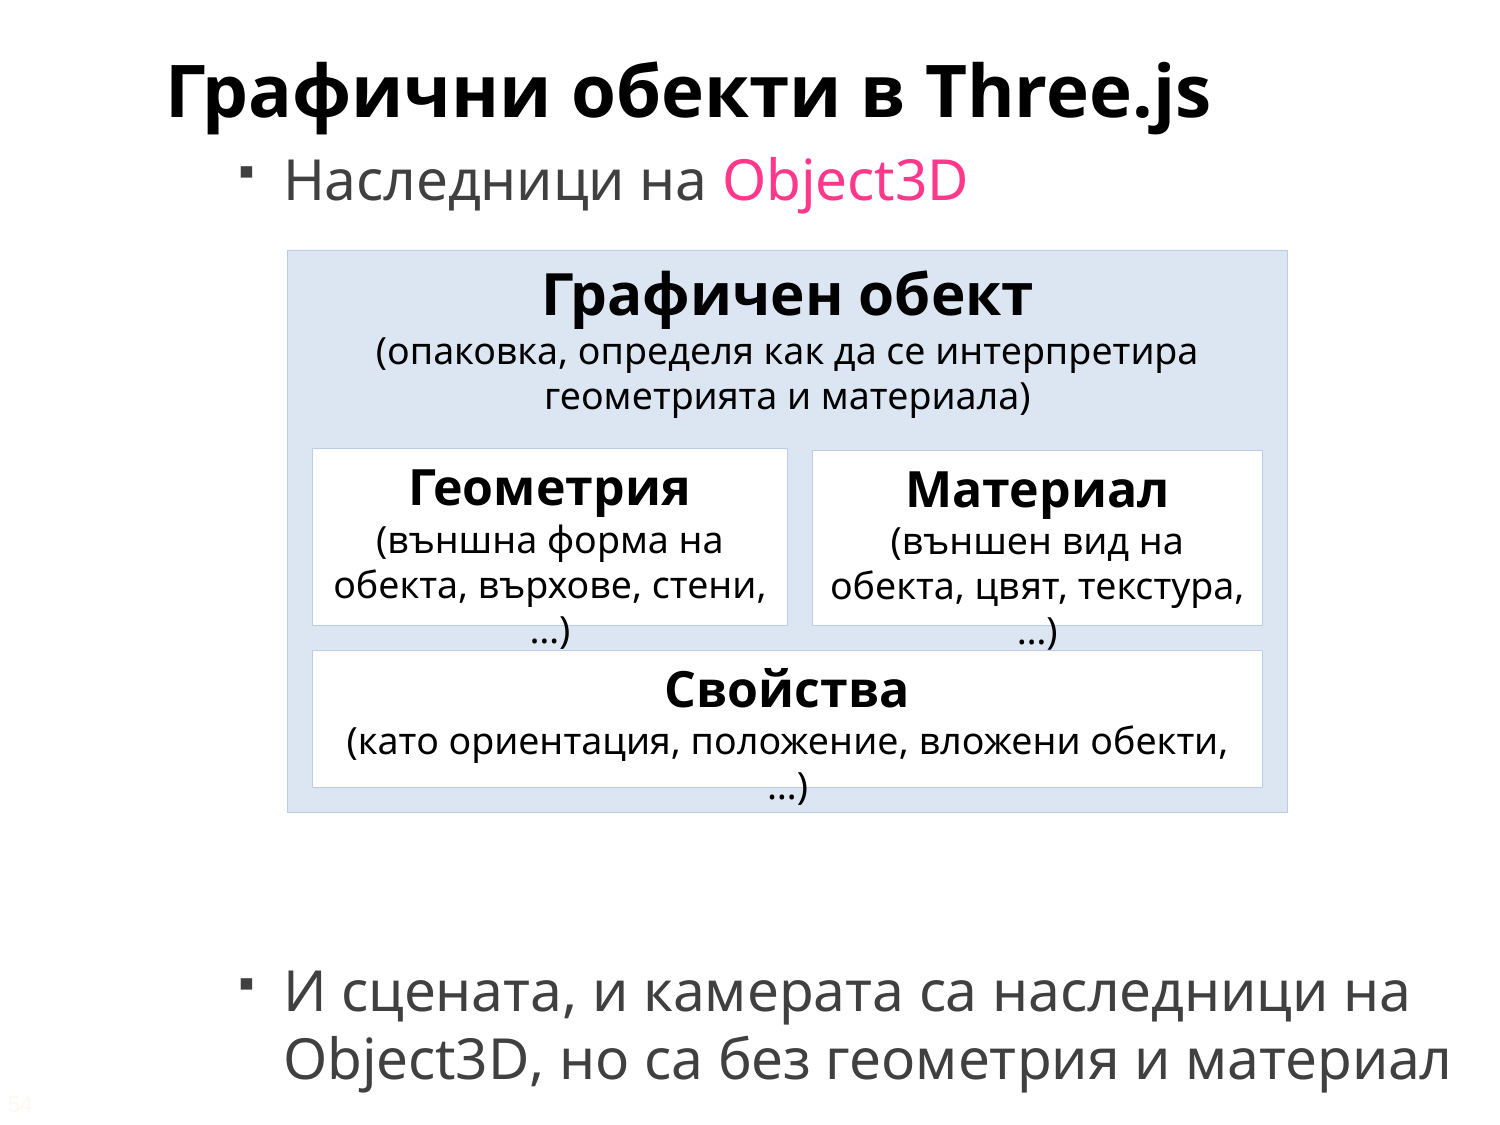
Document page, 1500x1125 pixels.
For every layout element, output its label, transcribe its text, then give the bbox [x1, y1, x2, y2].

text_box Материал (външен вид на обекта, цвят, текстура, …) [810, 448, 1264, 627]
list Графични обекти в Three.js Наследници на Object3D И сцената, и камерата са наследници на Object3D, но са без геометрия и материал [150, 37, 1488, 1113]
text_box Свойства (като ориентация, положение, вложени обекти, …) [310, 648, 1265, 789]
text_box Графичен обект (опаковка, определя как да се интерпретира геометрията и материала) [285, 248, 1289, 815]
text_box Геометрия (външна форма на обекта, върхове, стени, …) [310, 446, 790, 627]
